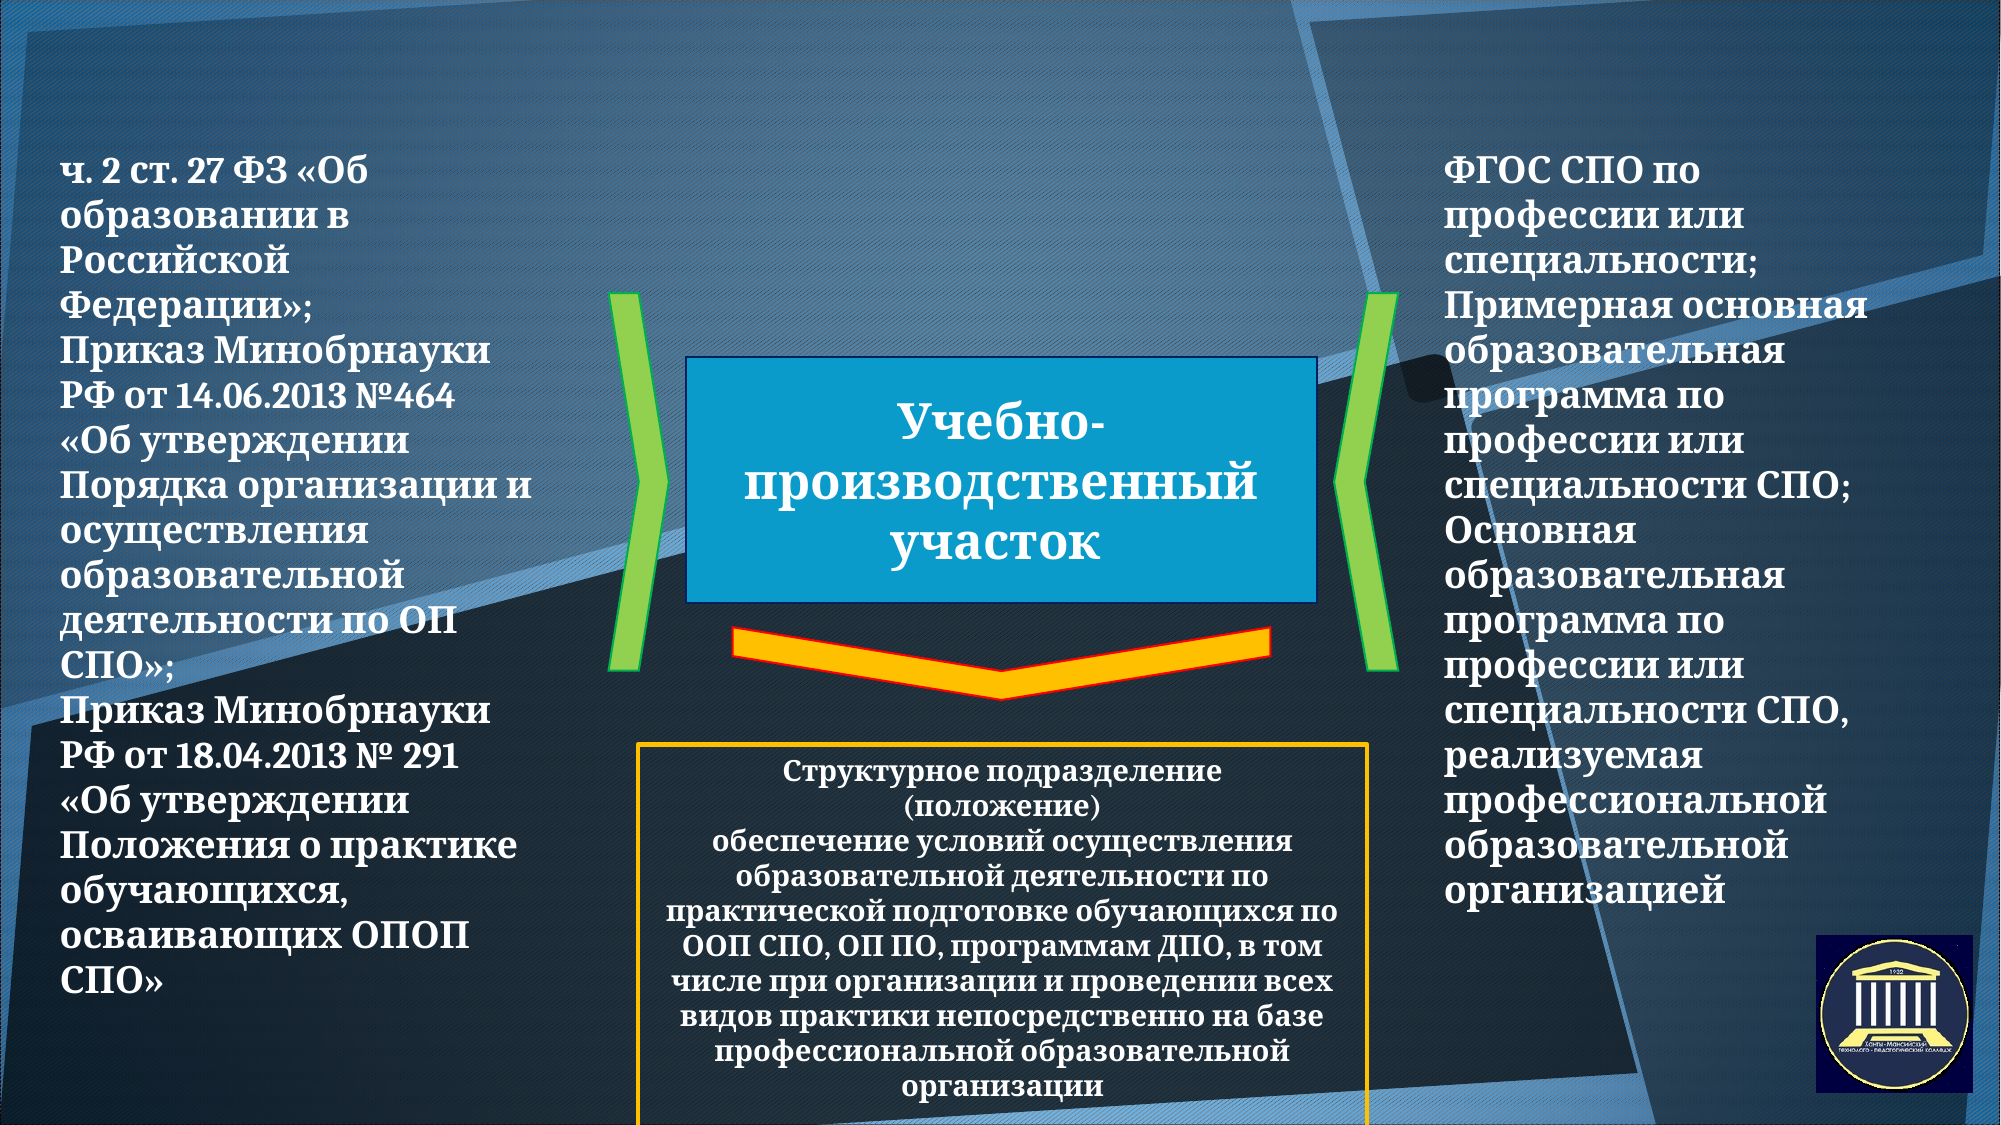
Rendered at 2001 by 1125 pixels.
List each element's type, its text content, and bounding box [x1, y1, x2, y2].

text_box [607, 291, 670, 672]
text_box [685, 356, 1318, 604]
text_box ч. 2 ст. 27 ФЗ «Об образовании в Российской Федерации»; Приказ Минобрнауки РФ от 14.06.2013 №464 «Об утверждении Порядка организации и осуществления образовательной деятельности по ОП СПО»; Приказ Минобрнауки РФ от 18.04.2013 № 291 «Об утверждении Положения о практике обучающихся, осваивающих ОПОП СПО» [44, 138, 552, 1009]
text_box Учебно-производственный участок [700, 381, 1303, 577]
picture [1816, 935, 1973, 1093]
text_box [731, 626, 1272, 702]
text_box [1333, 292, 1400, 672]
text_box ФГОС СПО по профессии или специальности; Примерная основная образовательная программа по профессии или специальности СПО; Основная образовательная программа по профессии или специальности СПО, реализуемая профессиональной образовательной организацией [1429, 138, 1936, 919]
text_box Структурное подразделение (положение) обеспечение условий осуществления образовательной деятельности по практической подготовке обучающихся по ООП СПО, ОП ПО, программам ДПО, в том числе при организации и проведении всех видов практики непосредственно на базе профессиональной образовательной организации [637, 744, 1368, 1125]
